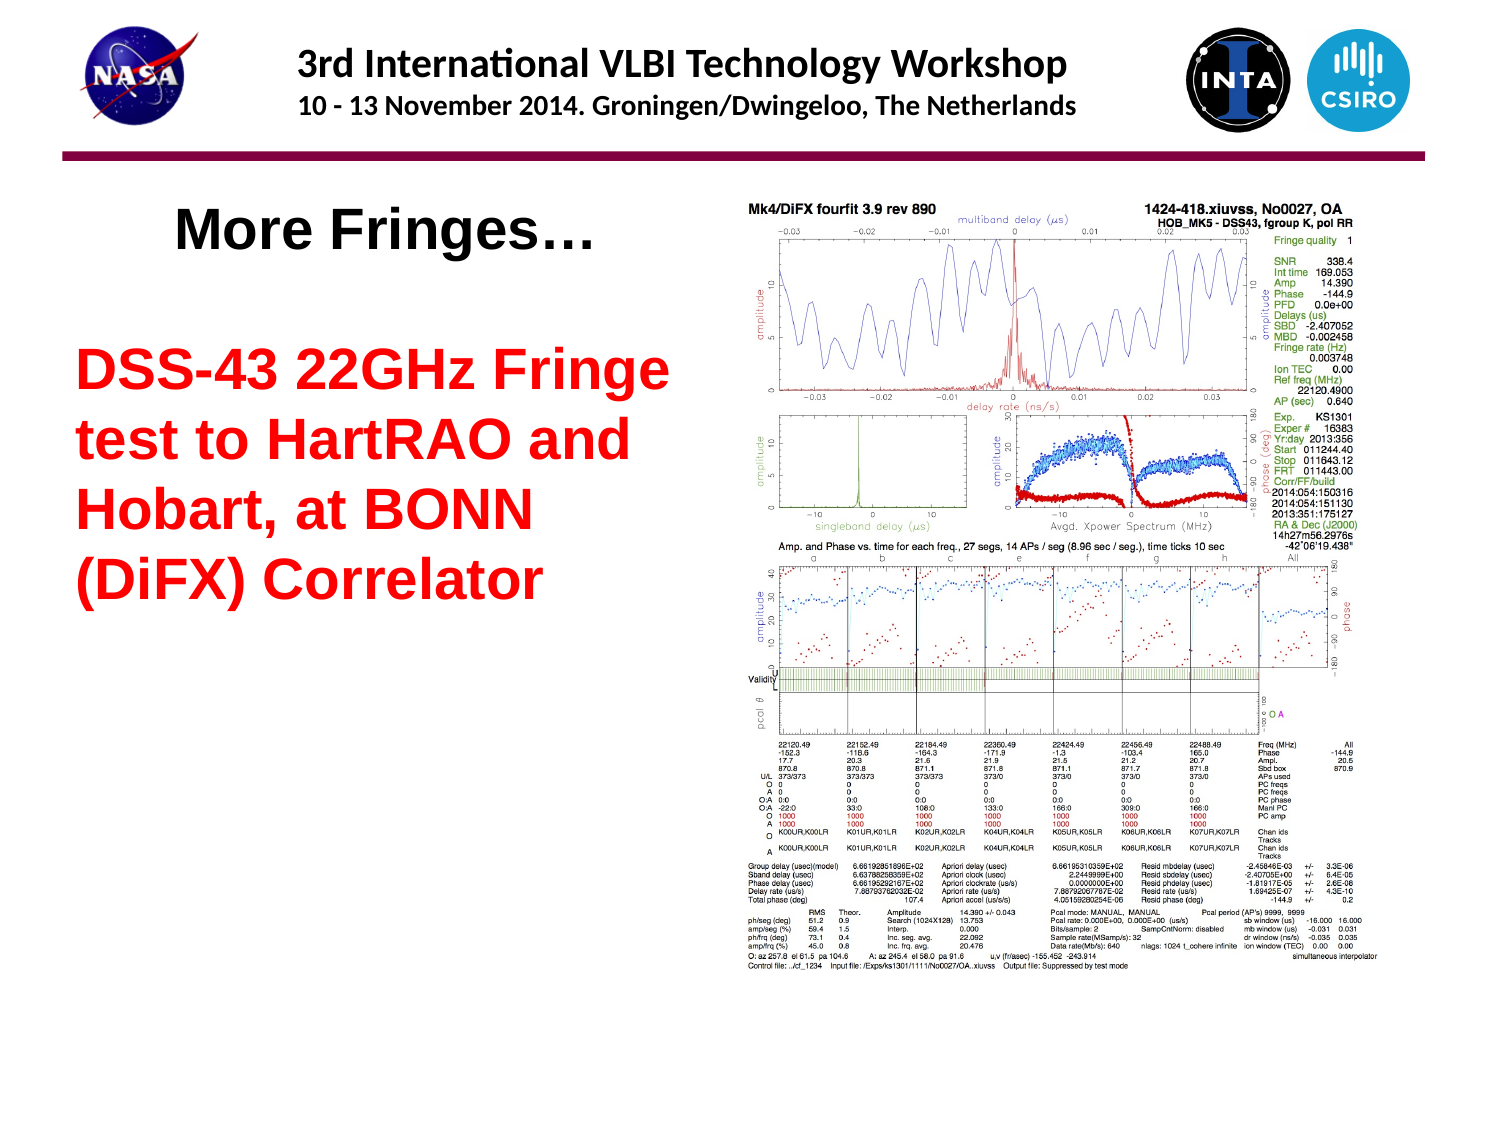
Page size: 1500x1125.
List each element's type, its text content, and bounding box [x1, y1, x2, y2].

text_box More Fringes… [159, 184, 614, 269]
picture [720, 177, 1400, 1056]
list DSS-43 22GHz Fringe test to HartRAO and Hobart, at BONN (DiFX) Correlator [60, 323, 721, 1067]
picture [1144, 22, 1410, 137]
picture [75, 25, 203, 127]
